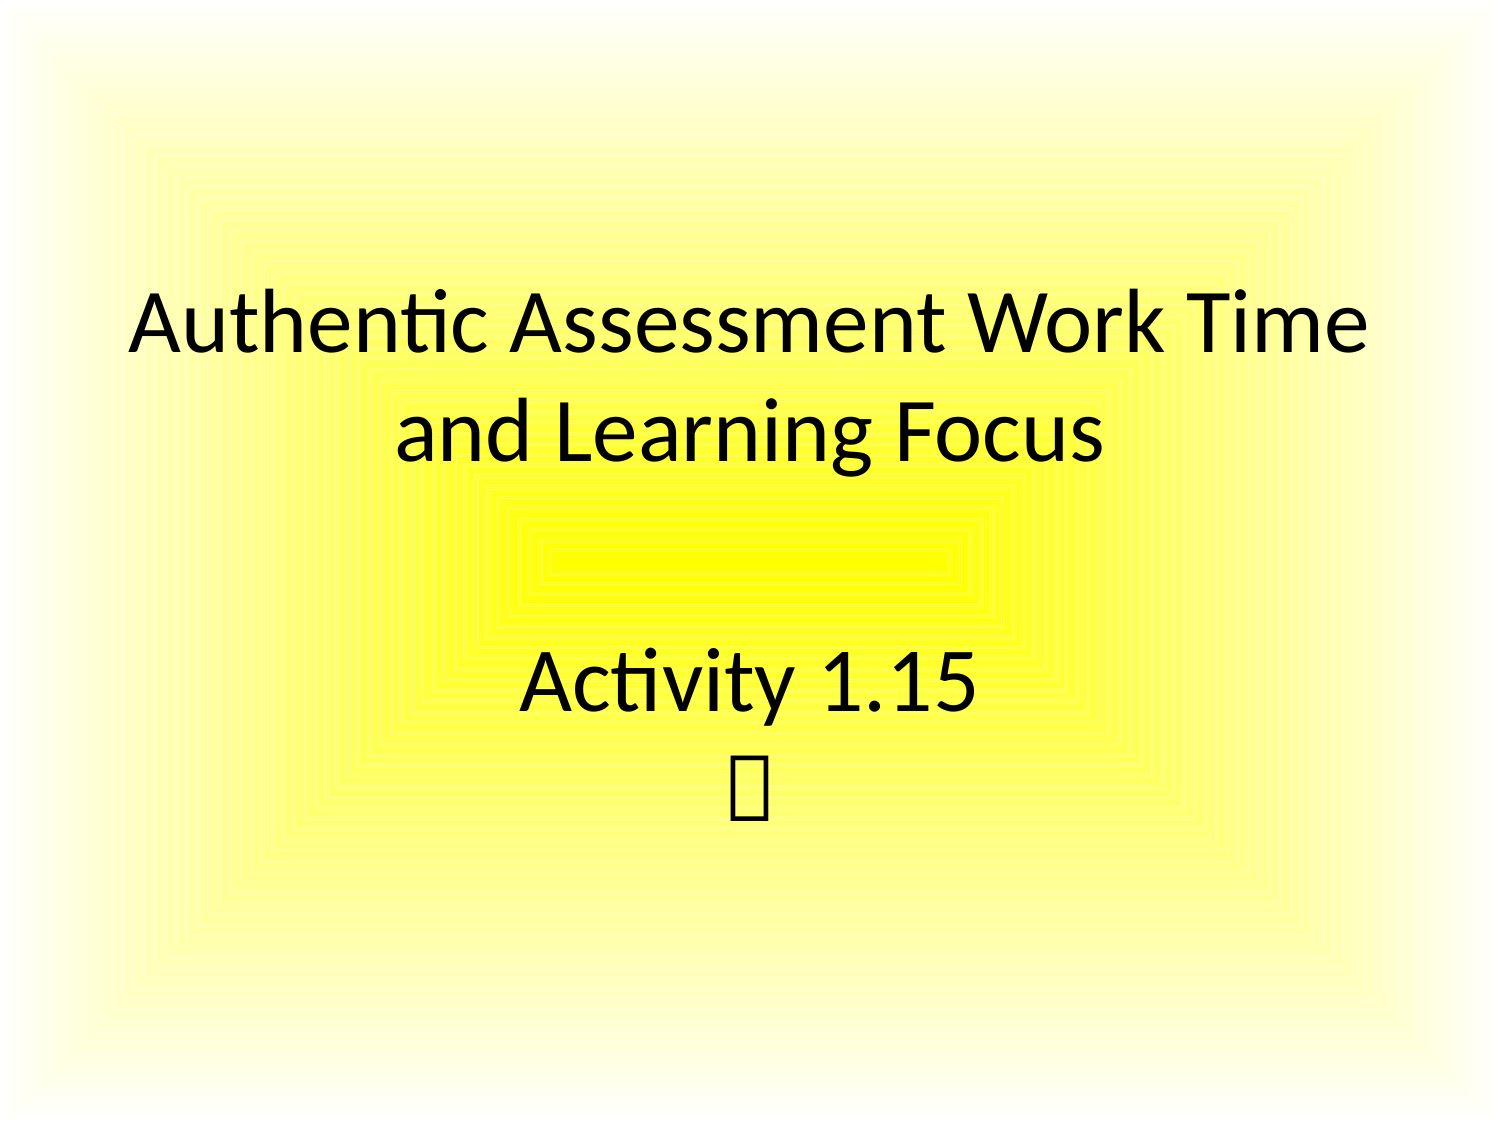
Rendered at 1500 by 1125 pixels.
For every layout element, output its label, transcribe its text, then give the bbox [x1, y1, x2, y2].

text_box Activity 1.15  [112, 608, 1388, 850]
title Authentic Assessment Work Time and Learning Focus [112, 249, 1388, 492]
